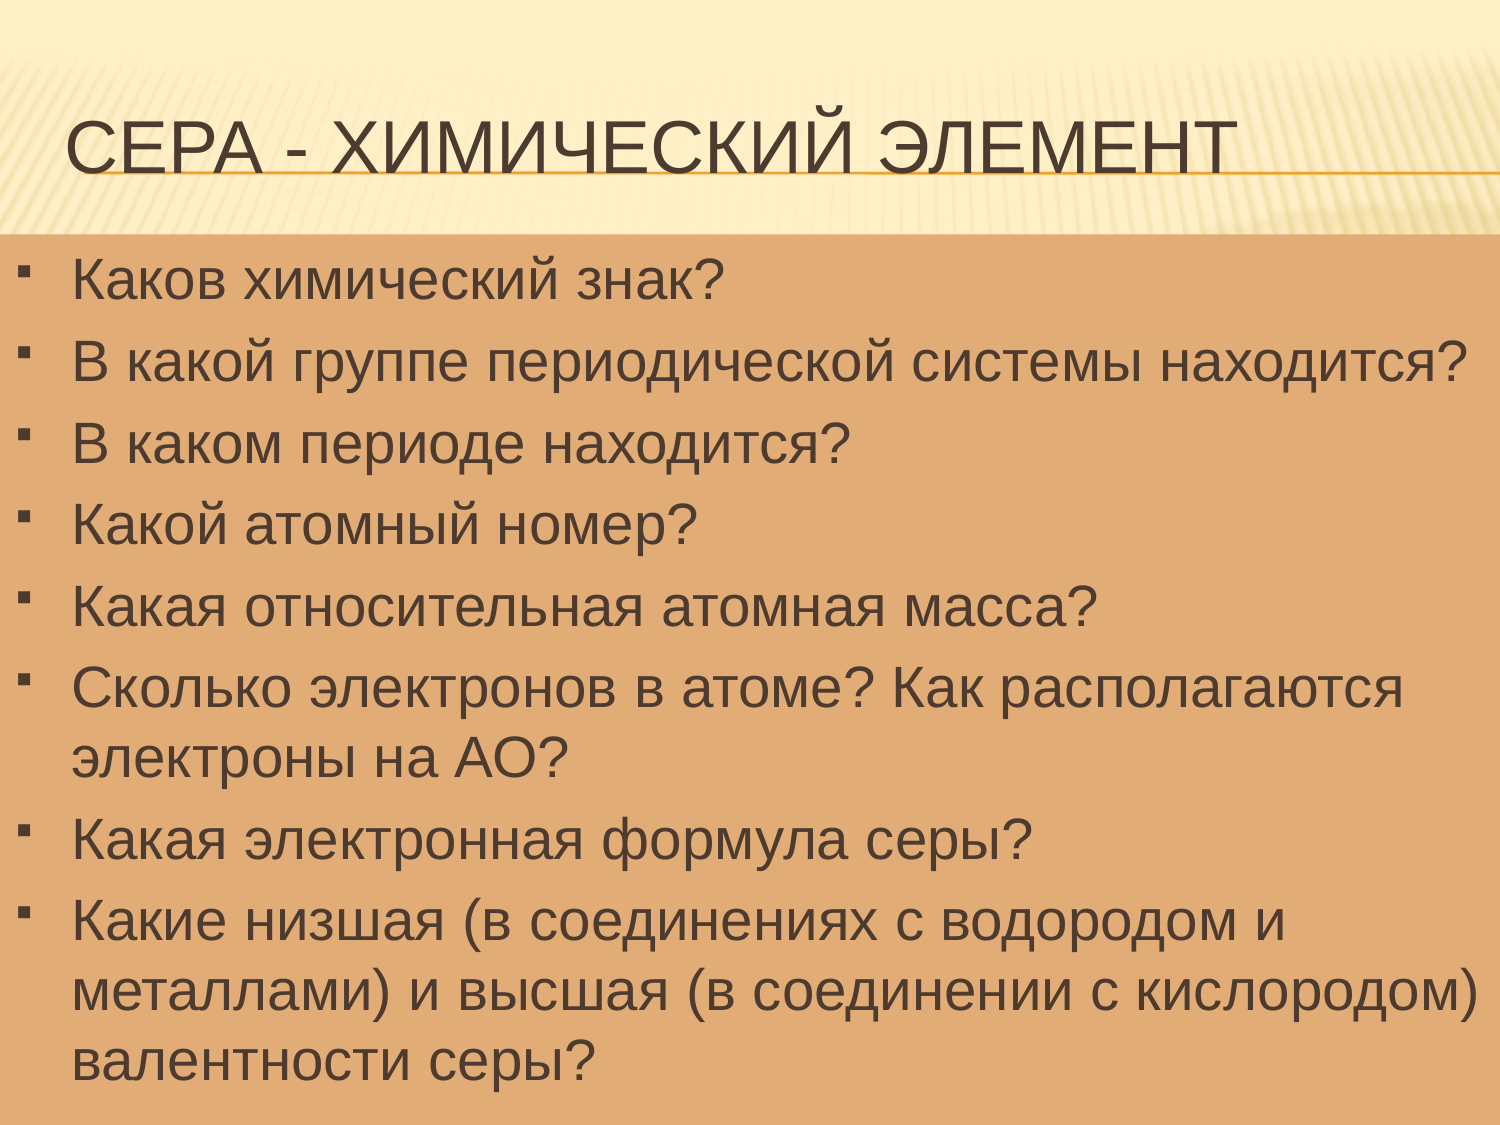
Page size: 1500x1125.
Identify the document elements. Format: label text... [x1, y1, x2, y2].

list Каков химический знак? В какой группе периодической системы находится? В каком периоде находится? Какой атомный номер? Какая относительная атомная масса? Сколько электронов в атоме? Как располагаются электроны на АО? Какая электронная формула серы? Какие низшая (в соединениях с водородом и металлами) и высшая (в соединении с кислородом) валентности серы? [0, 234, 1500, 1125]
title Сера - химический элемент [50, 75, 1475, 213]
